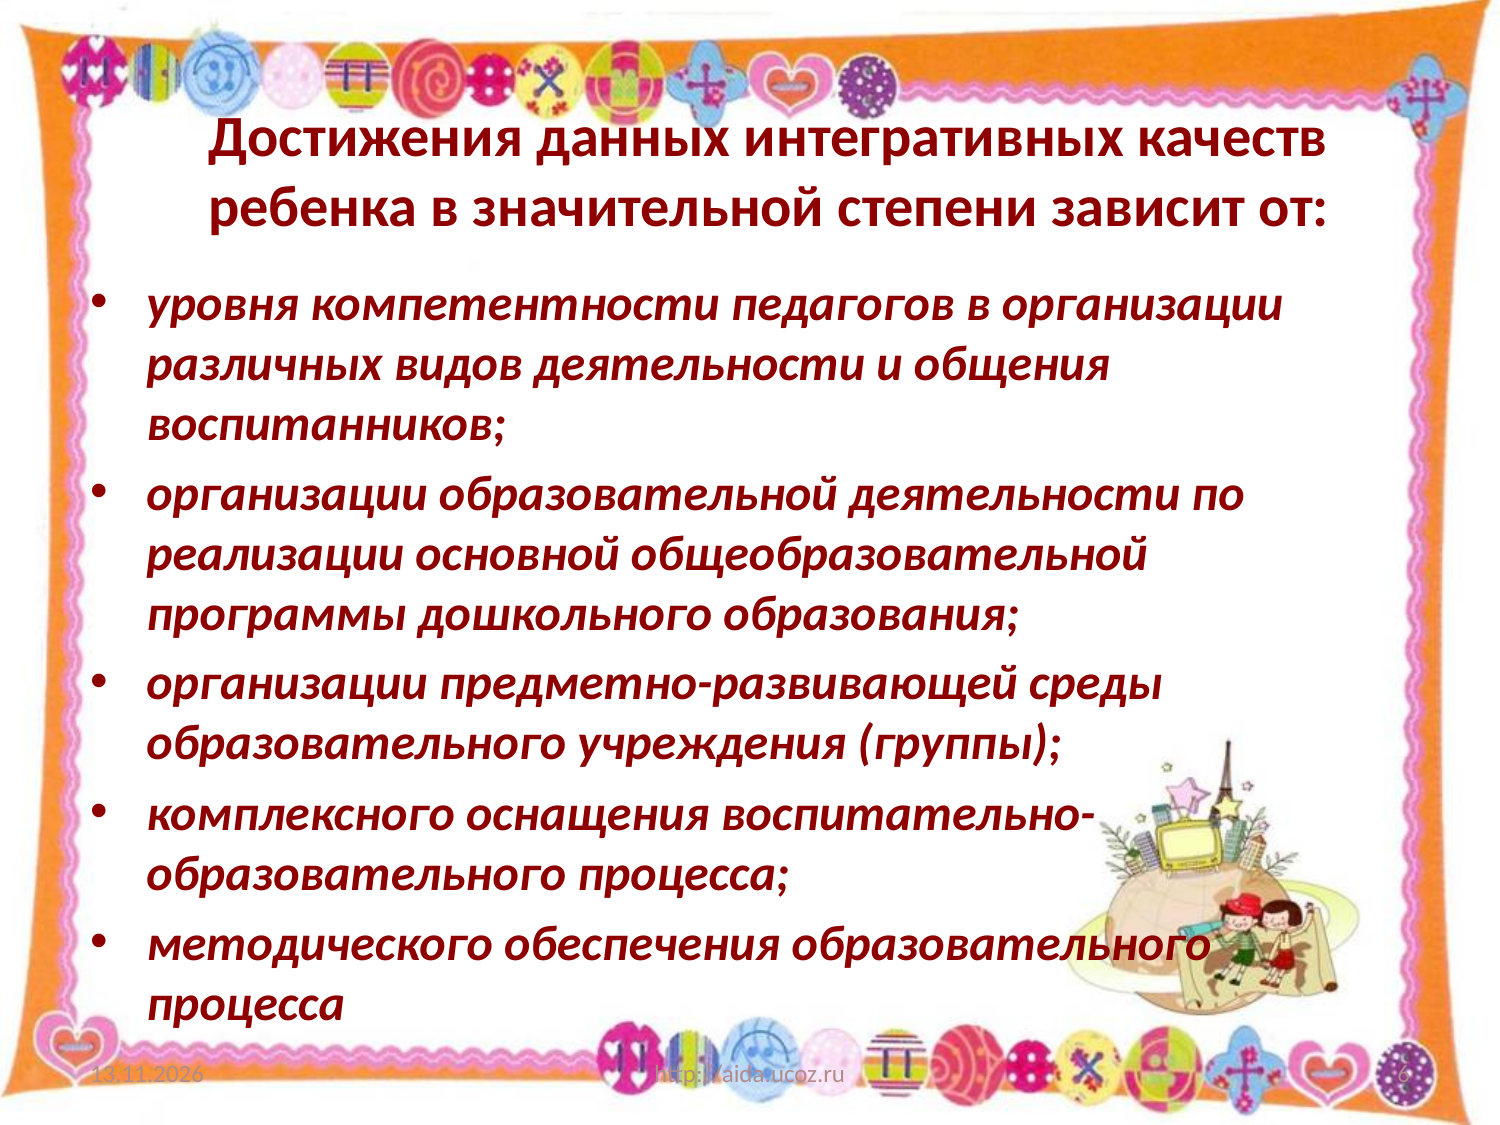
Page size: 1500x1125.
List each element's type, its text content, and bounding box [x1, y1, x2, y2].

footer http://aida.ucoz.ru [512, 1042, 988, 1103]
list уровня компетентности педагогов в организации различных видов деятельности и общения воспитанников; организации образовательной деятельности по реализации основной общеобразовательной программы дошкольного образования; организации предметно-развивающей среды образовательного учреждения (группы); комплексного оснащения воспитательно-образовательного процесса; методического обеспечения образовательного процесса [74, 262, 1426, 1006]
title Достижения данных интегративных качеств ребенка в значительной степени зависит от: [93, 128, 1444, 317]
picture [0, 0, 1500, 1125]
slide_number 6 [1074, 1042, 1425, 1103]
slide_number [75, 1042, 425, 1103]
